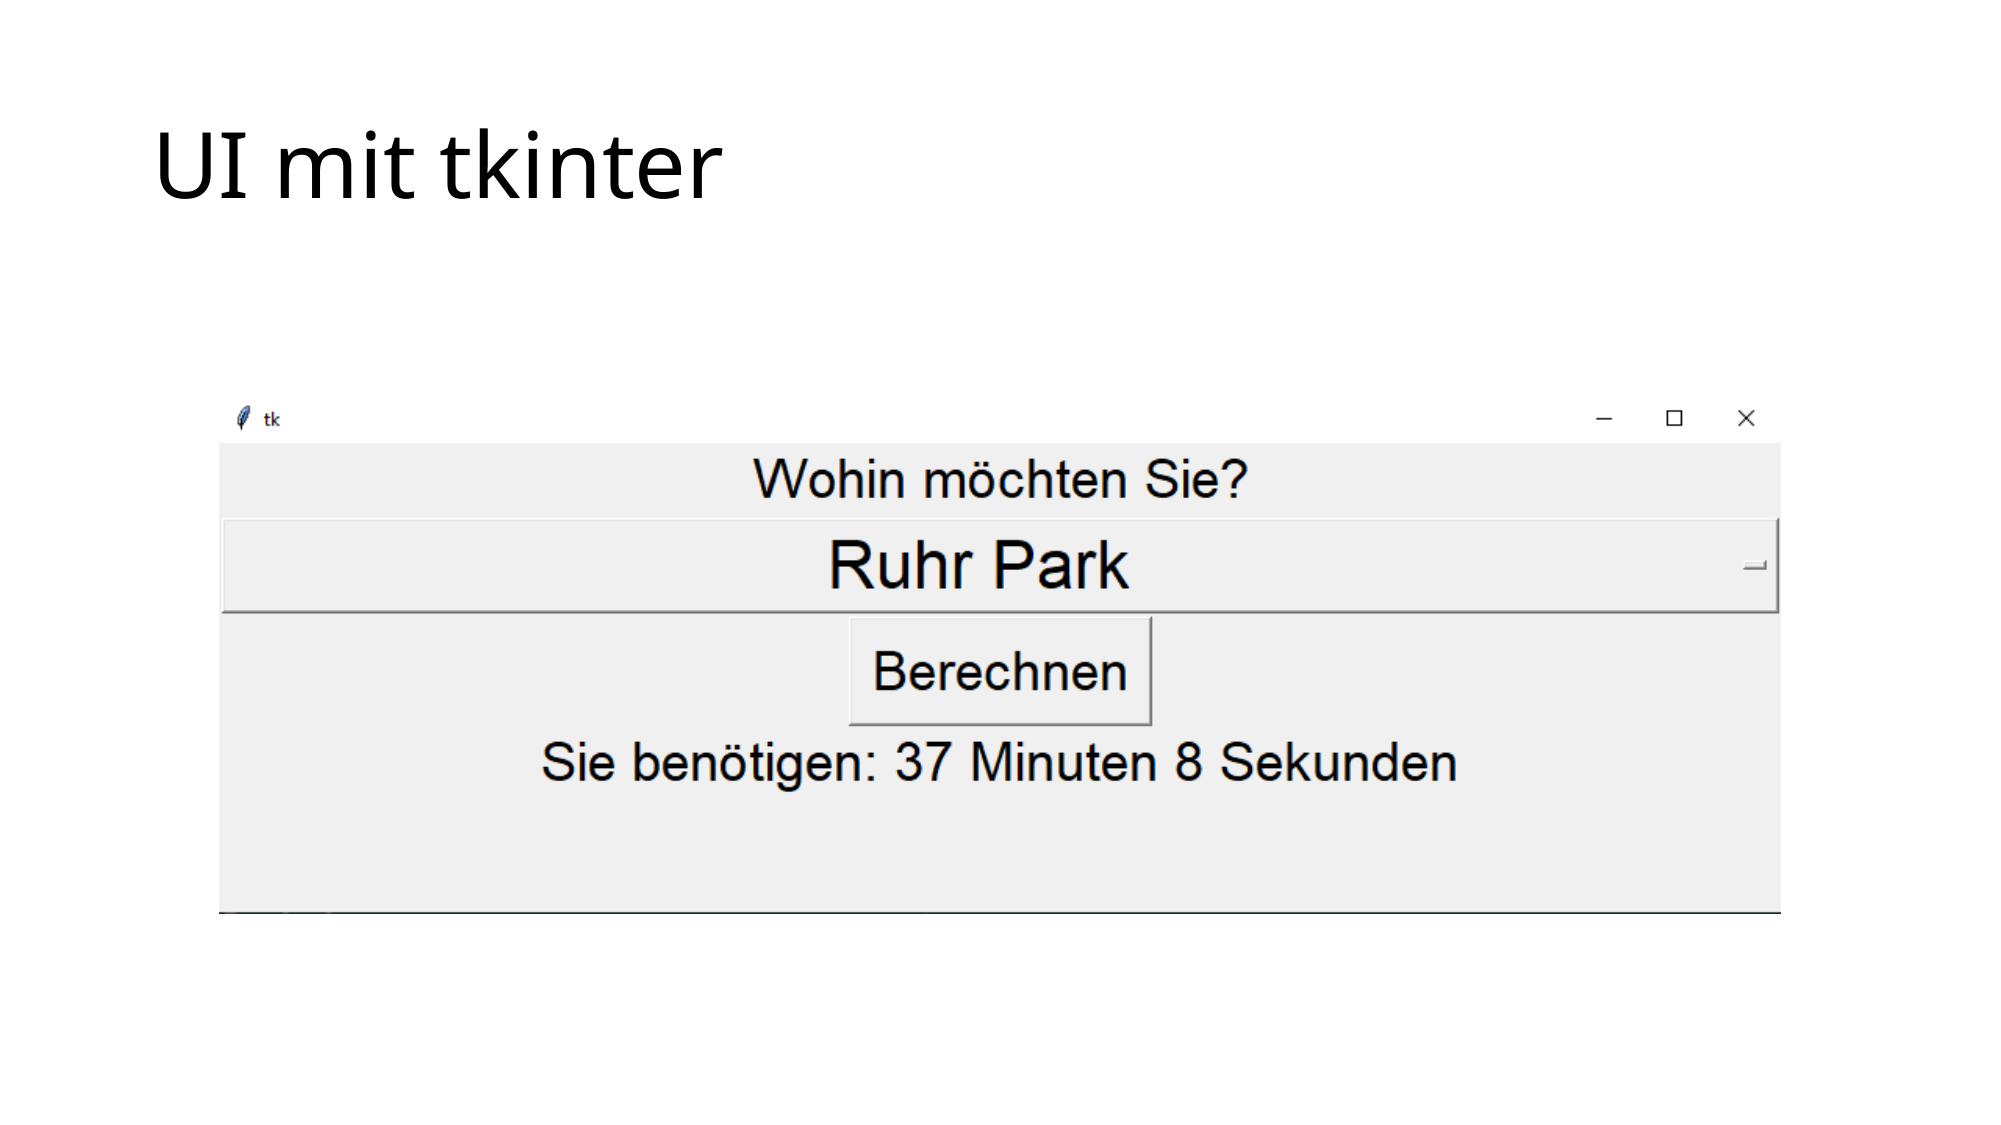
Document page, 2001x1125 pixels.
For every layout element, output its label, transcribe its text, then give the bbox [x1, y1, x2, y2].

picture [219, 398, 1781, 915]
text_box UI mit tkinter [137, 59, 1863, 278]
